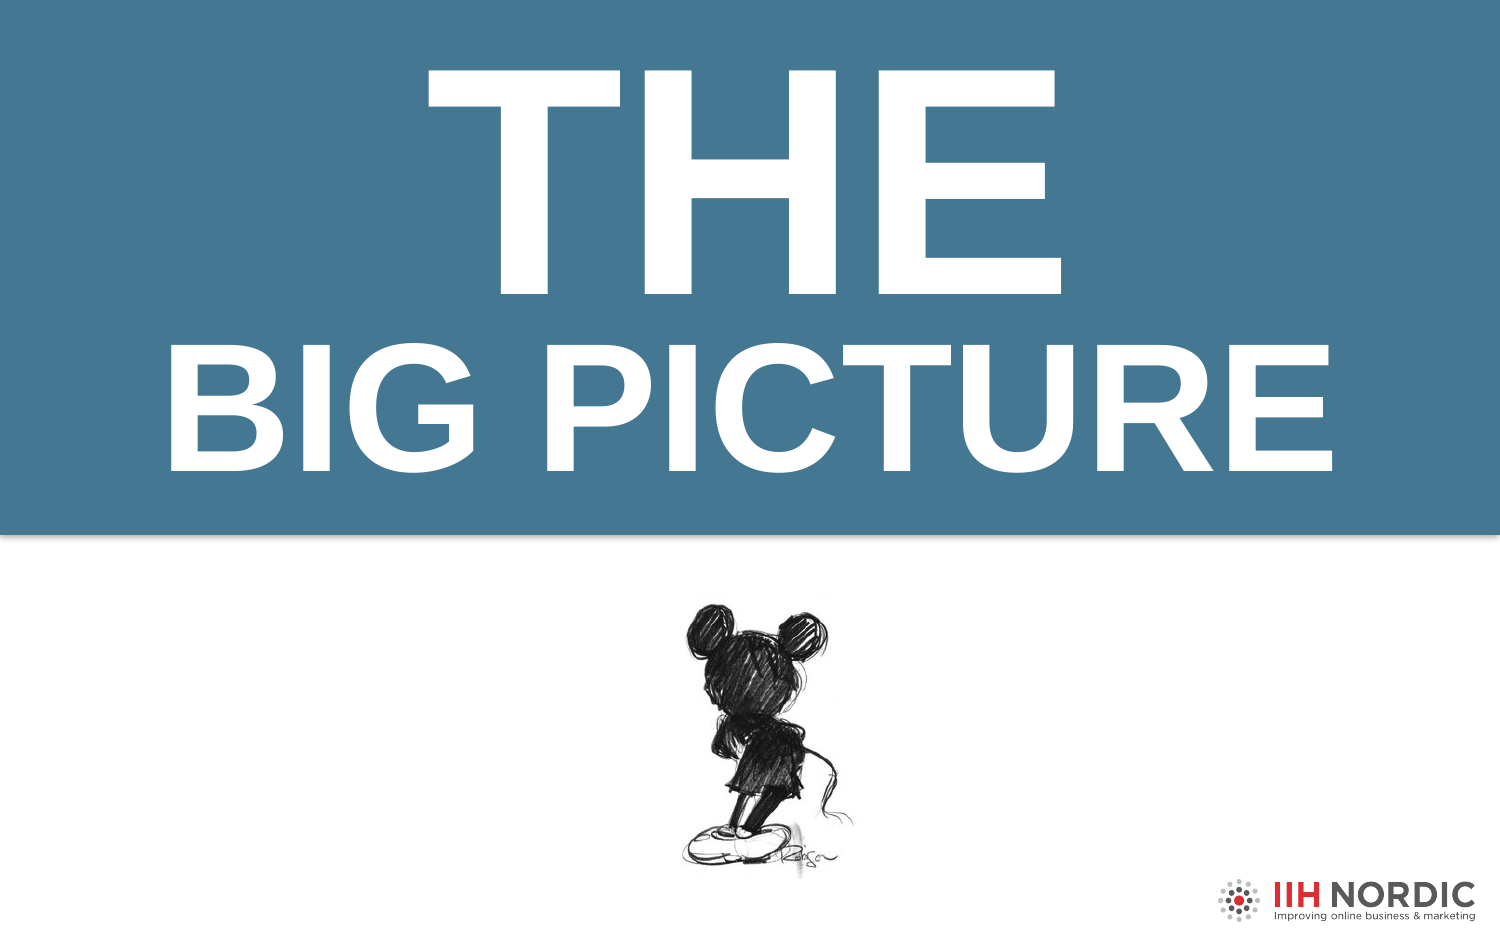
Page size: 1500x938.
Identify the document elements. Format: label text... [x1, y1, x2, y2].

title THE BIG PICTURE [0, 188, 1500, 390]
text_box [0, 390, 1500, 536]
text_box [0, 0, 1500, 188]
picture [1217, 879, 1476, 922]
picture [642, 596, 858, 880]
